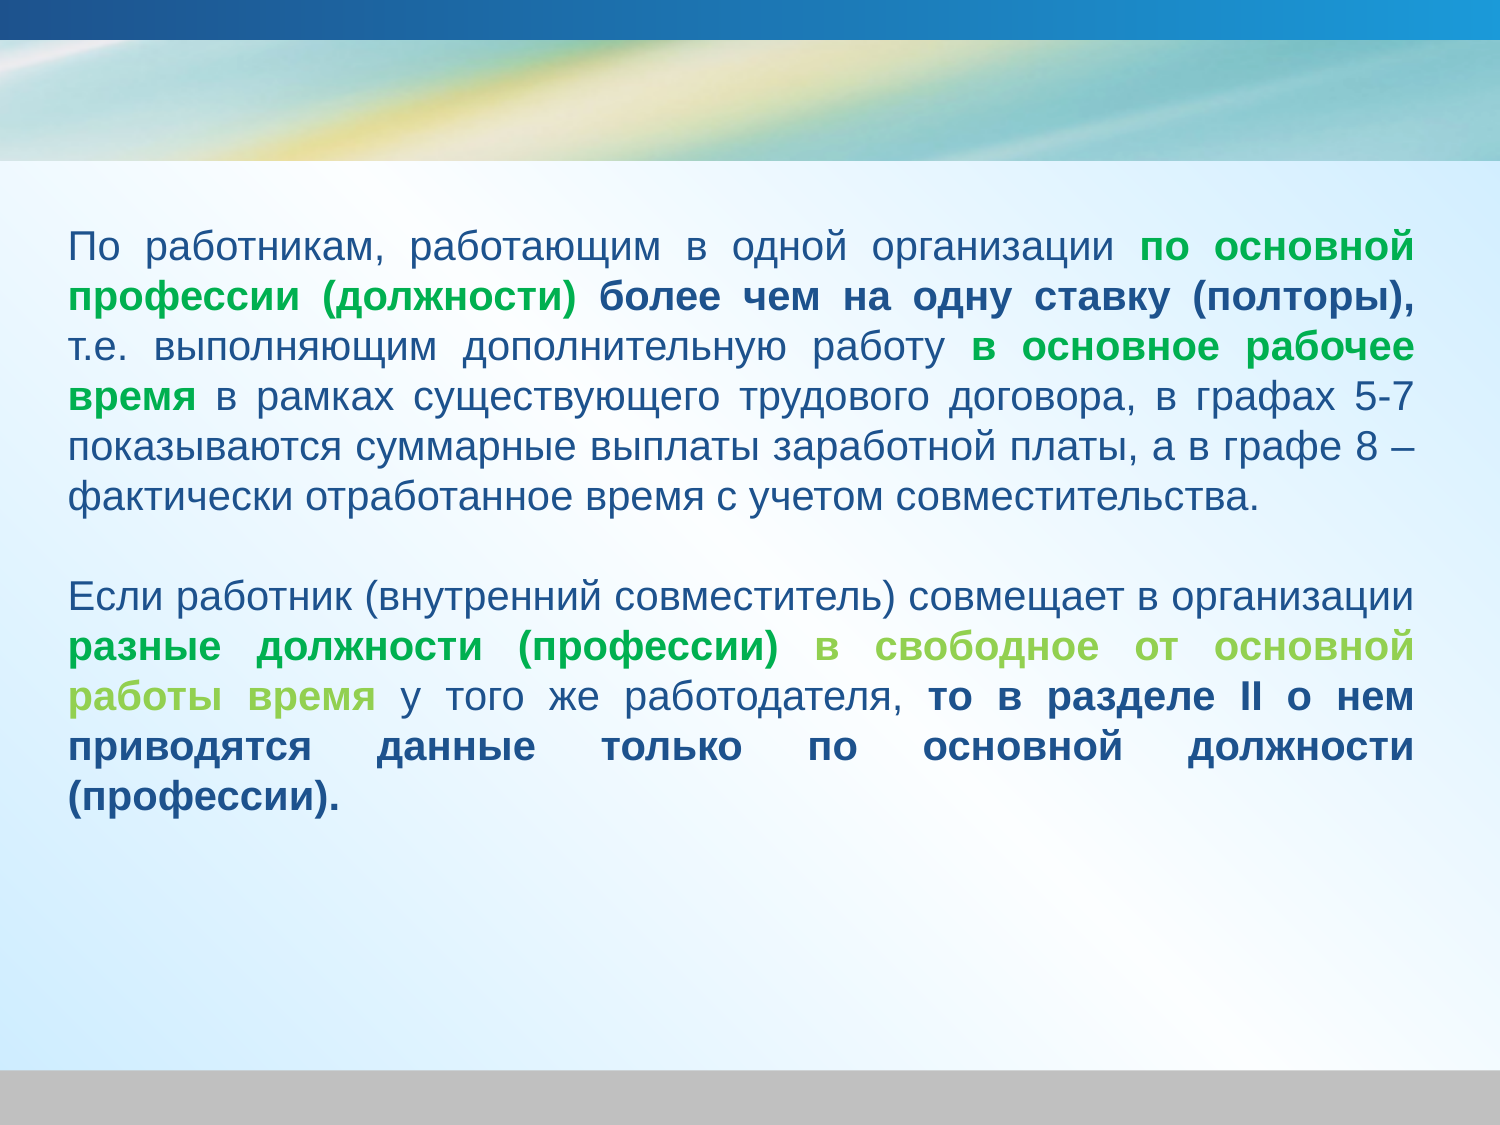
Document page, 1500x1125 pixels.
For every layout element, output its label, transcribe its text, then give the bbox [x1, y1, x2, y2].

list [0, 184, 1447, 1106]
text_box По работникам, работающим в одной организации по основной профессии (должности) более чем на одну ставку (полторы), т.е. выполняющим дополнительную работу в основное рабочее время в рамках существующего трудового договора, в графах 5-7 показываются суммарные выплаты заработной платы, а в графе 8 – фактически отработанное время с учетом совместительства. Если работник (внутренний совместитель) совмещает в организации разные должности (профессии) в свободное от основной работы время у того же работодателя, то в разделе II о нем приводятся данные только по основной должности (профессии). [53, 211, 1430, 827]
picture [0, 39, 1500, 161]
